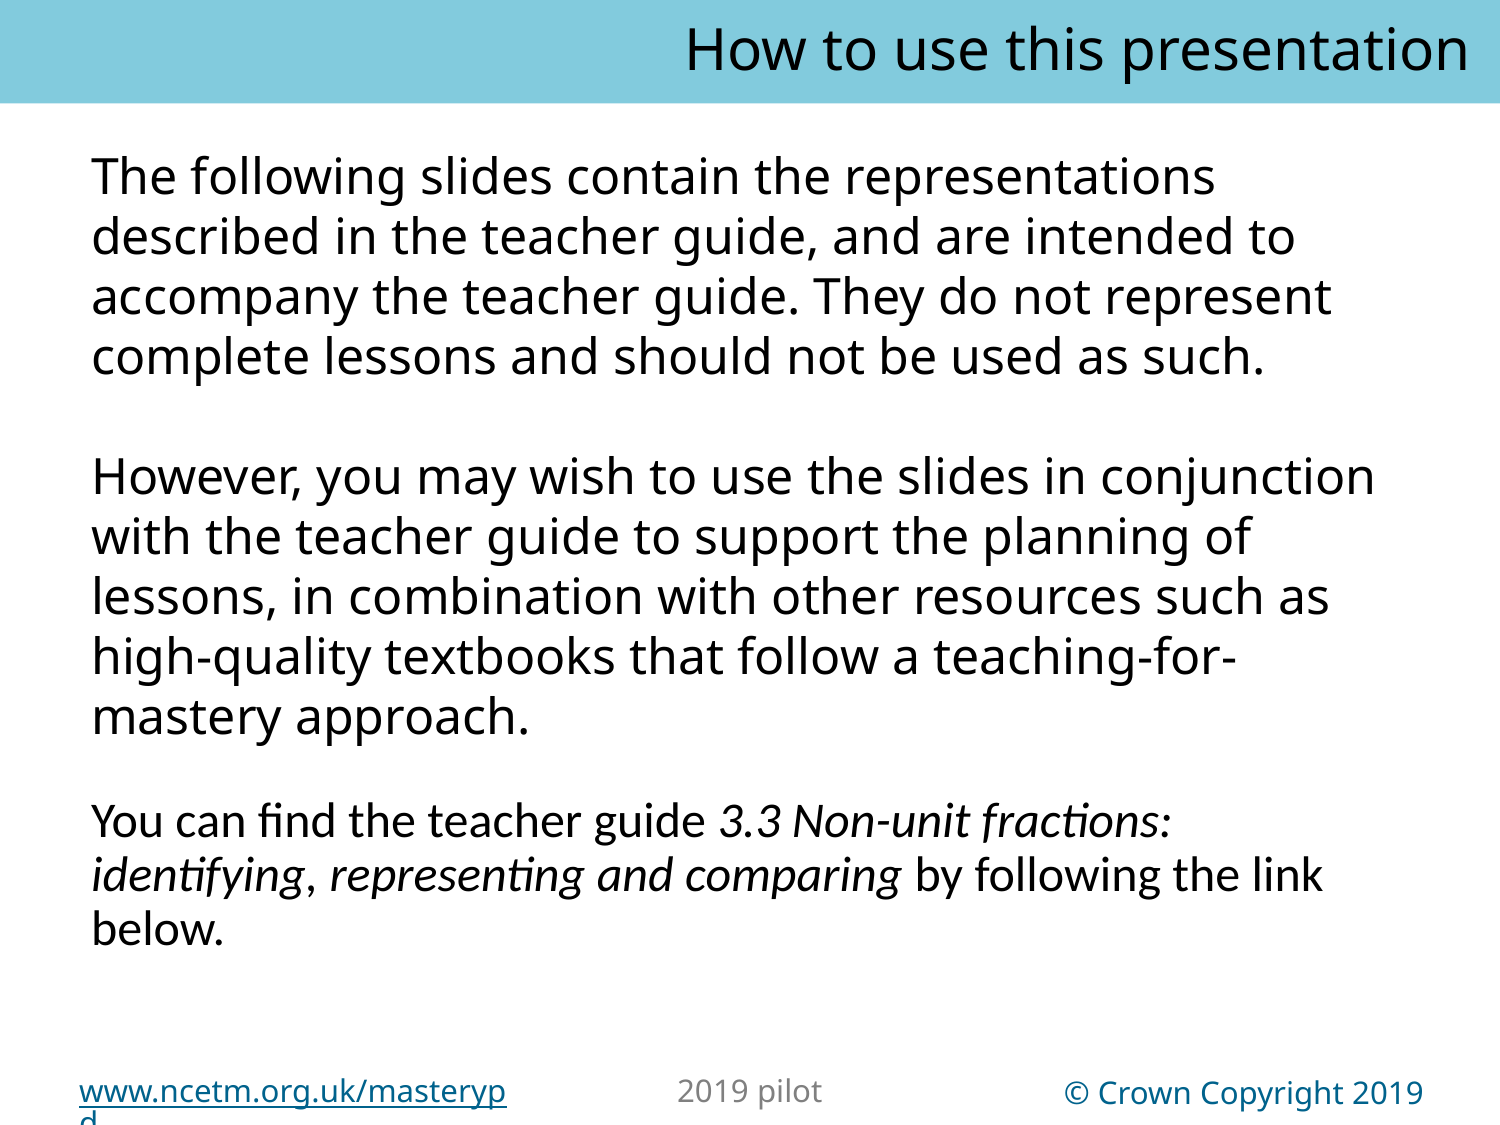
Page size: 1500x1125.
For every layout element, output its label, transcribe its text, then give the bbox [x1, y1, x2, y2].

list How to use this presentation [0, 0, 1500, 104]
list You can find the teacher guide 3.3 Non-unit fractions: identifying, representing and comparing by following the link below. [76, 786, 1424, 972]
